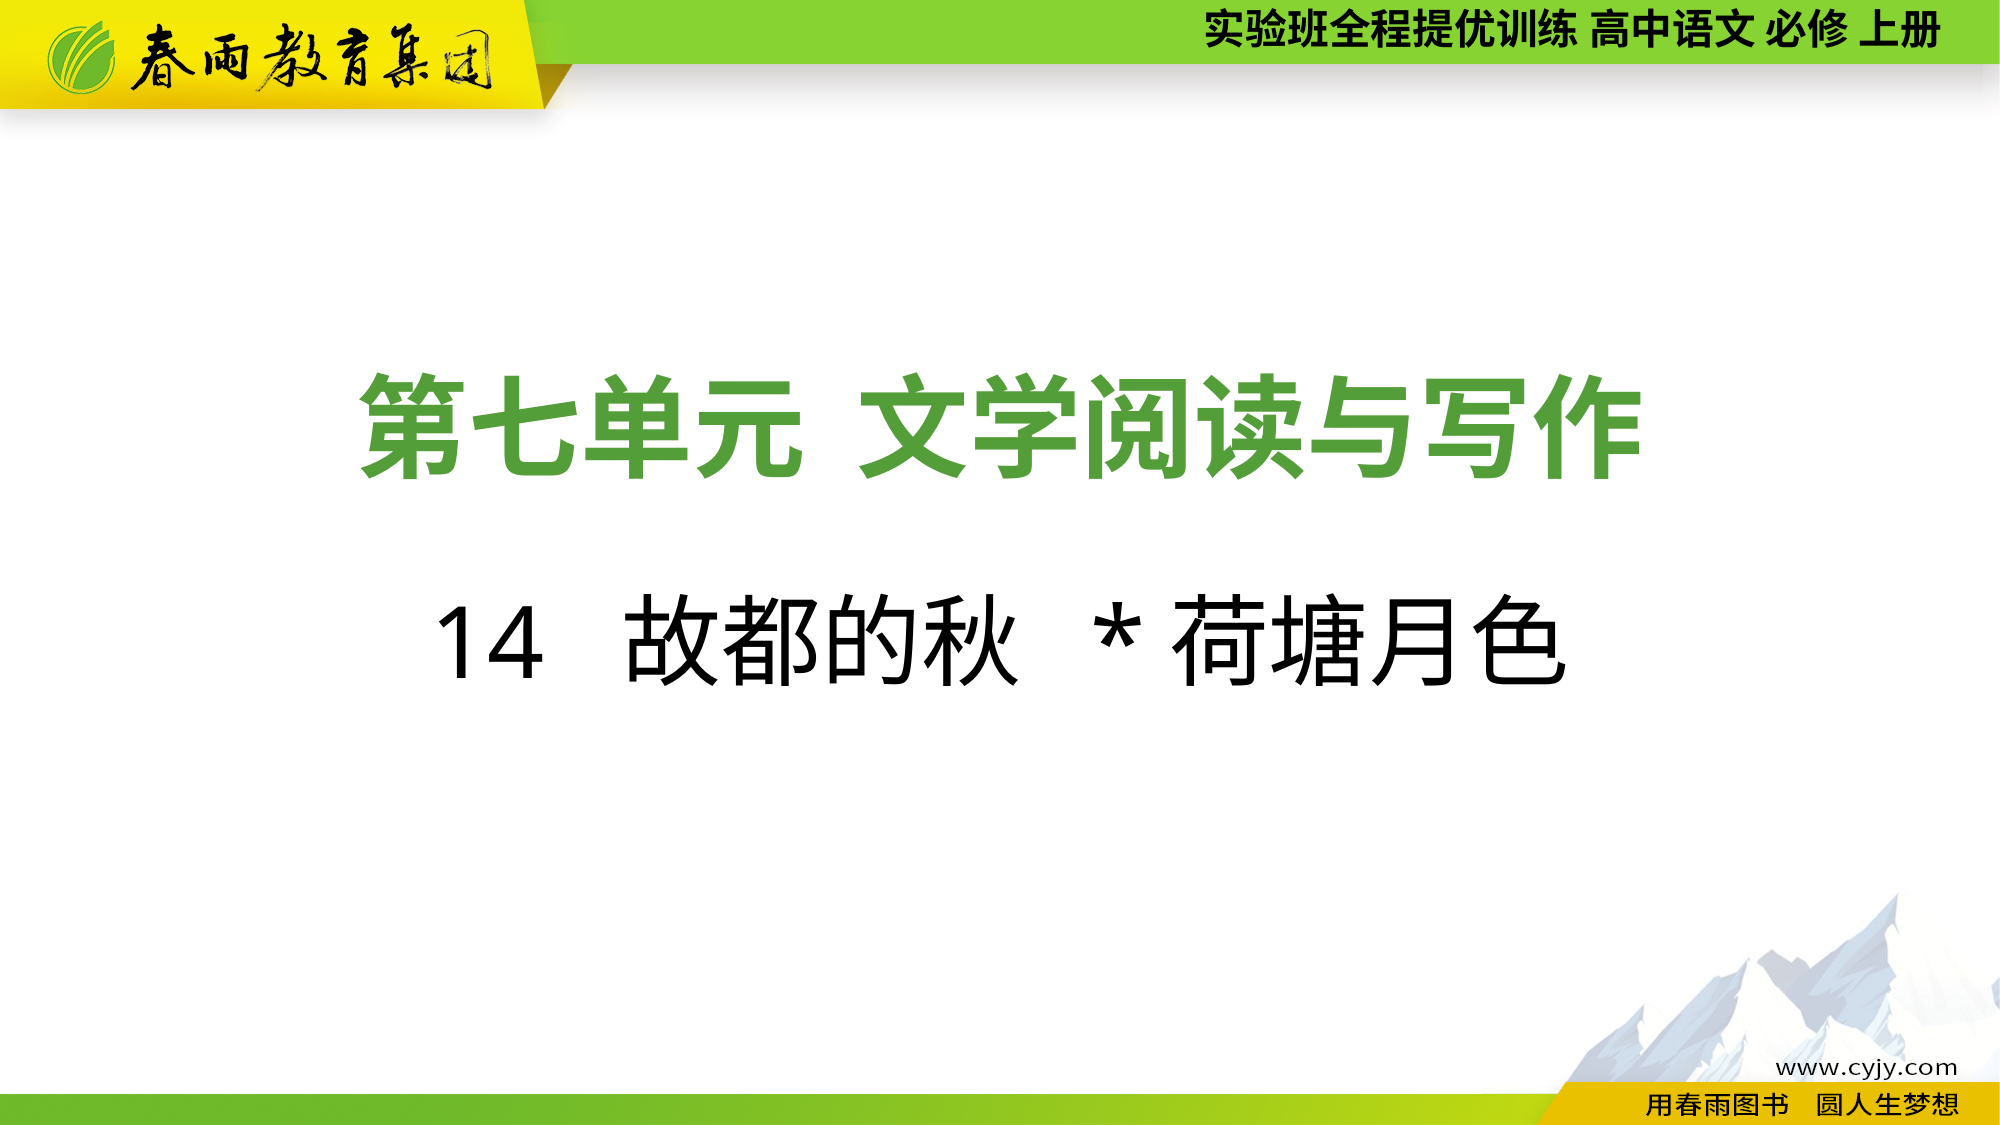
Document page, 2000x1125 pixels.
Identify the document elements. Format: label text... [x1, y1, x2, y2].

picture [0, 0, 2000, 1125]
text_box 14 故都的秋 *荷塘月色 [54, 511, 1946, 706]
text_box 第七单元 文学阅读与写作 [54, 282, 1946, 500]
